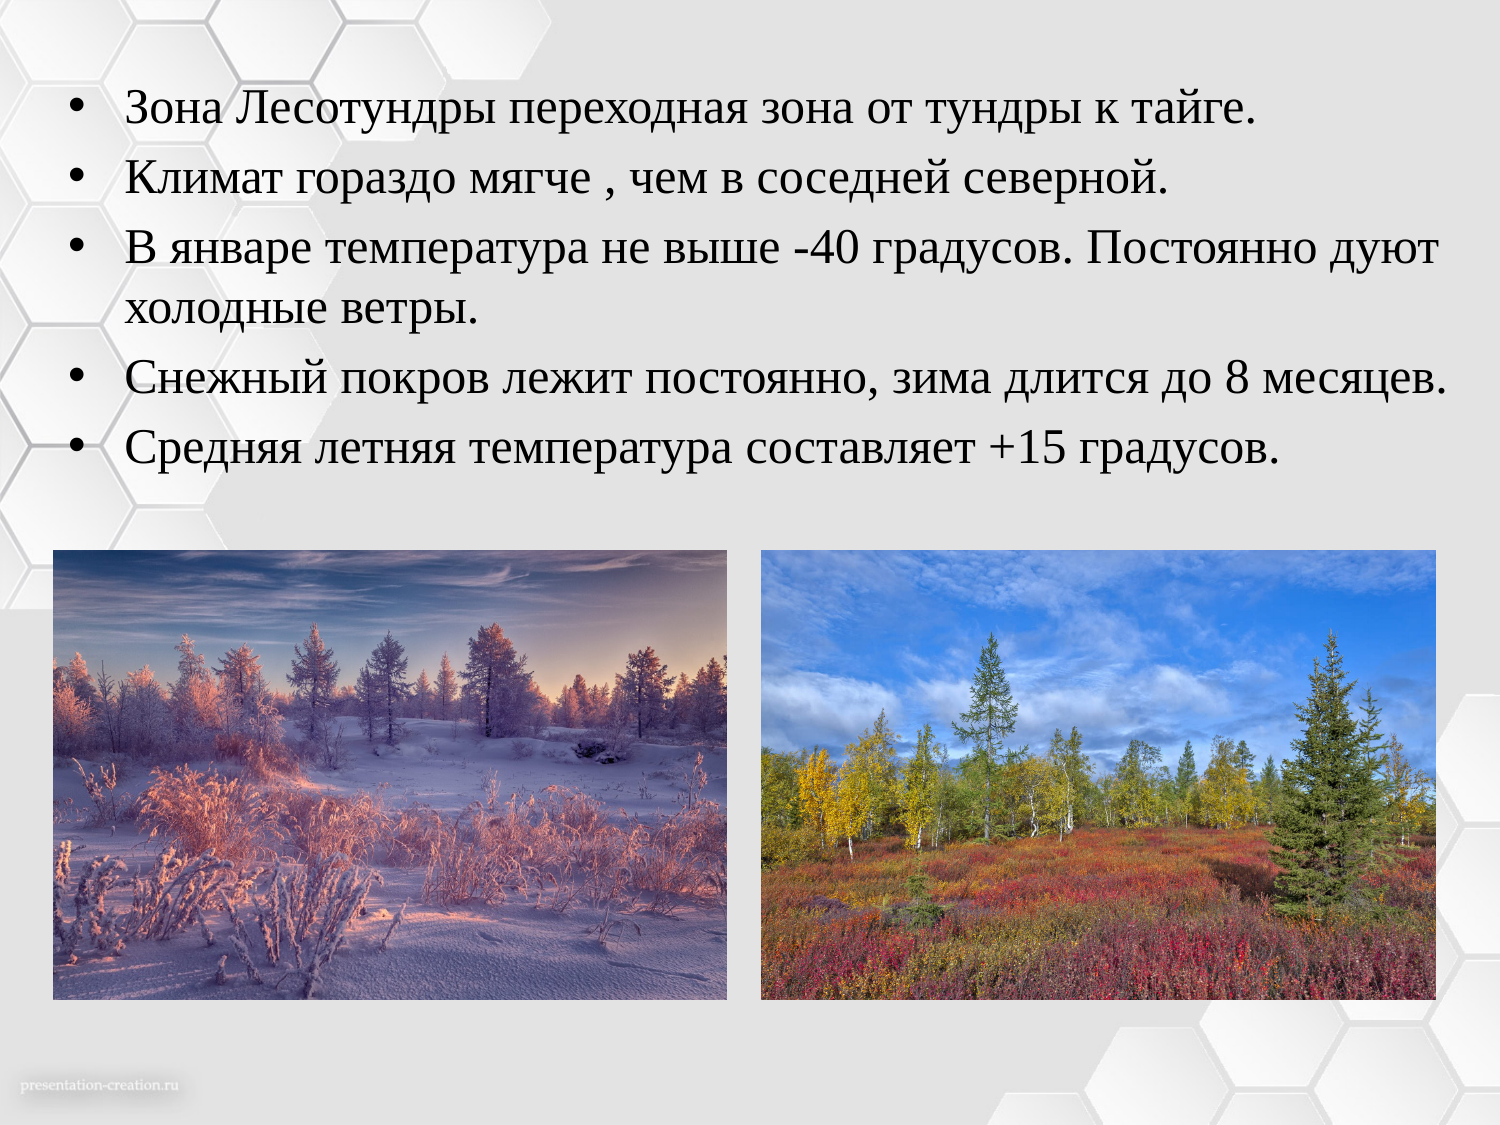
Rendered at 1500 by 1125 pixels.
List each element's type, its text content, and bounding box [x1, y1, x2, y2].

list Зона Лесотундры переходная зона от тундры к тайге. Климат гораздо мягче , чем в соседней северной. В январе температура не выше -40 градусов. Постоянно дуют холодные ветры. Снежный покров лежит постоянно, зима длится до 8 месяцев. Средняя летняя температура составляет +15 градусов. [53, 66, 1471, 551]
picture [0, 0, 1500, 1125]
